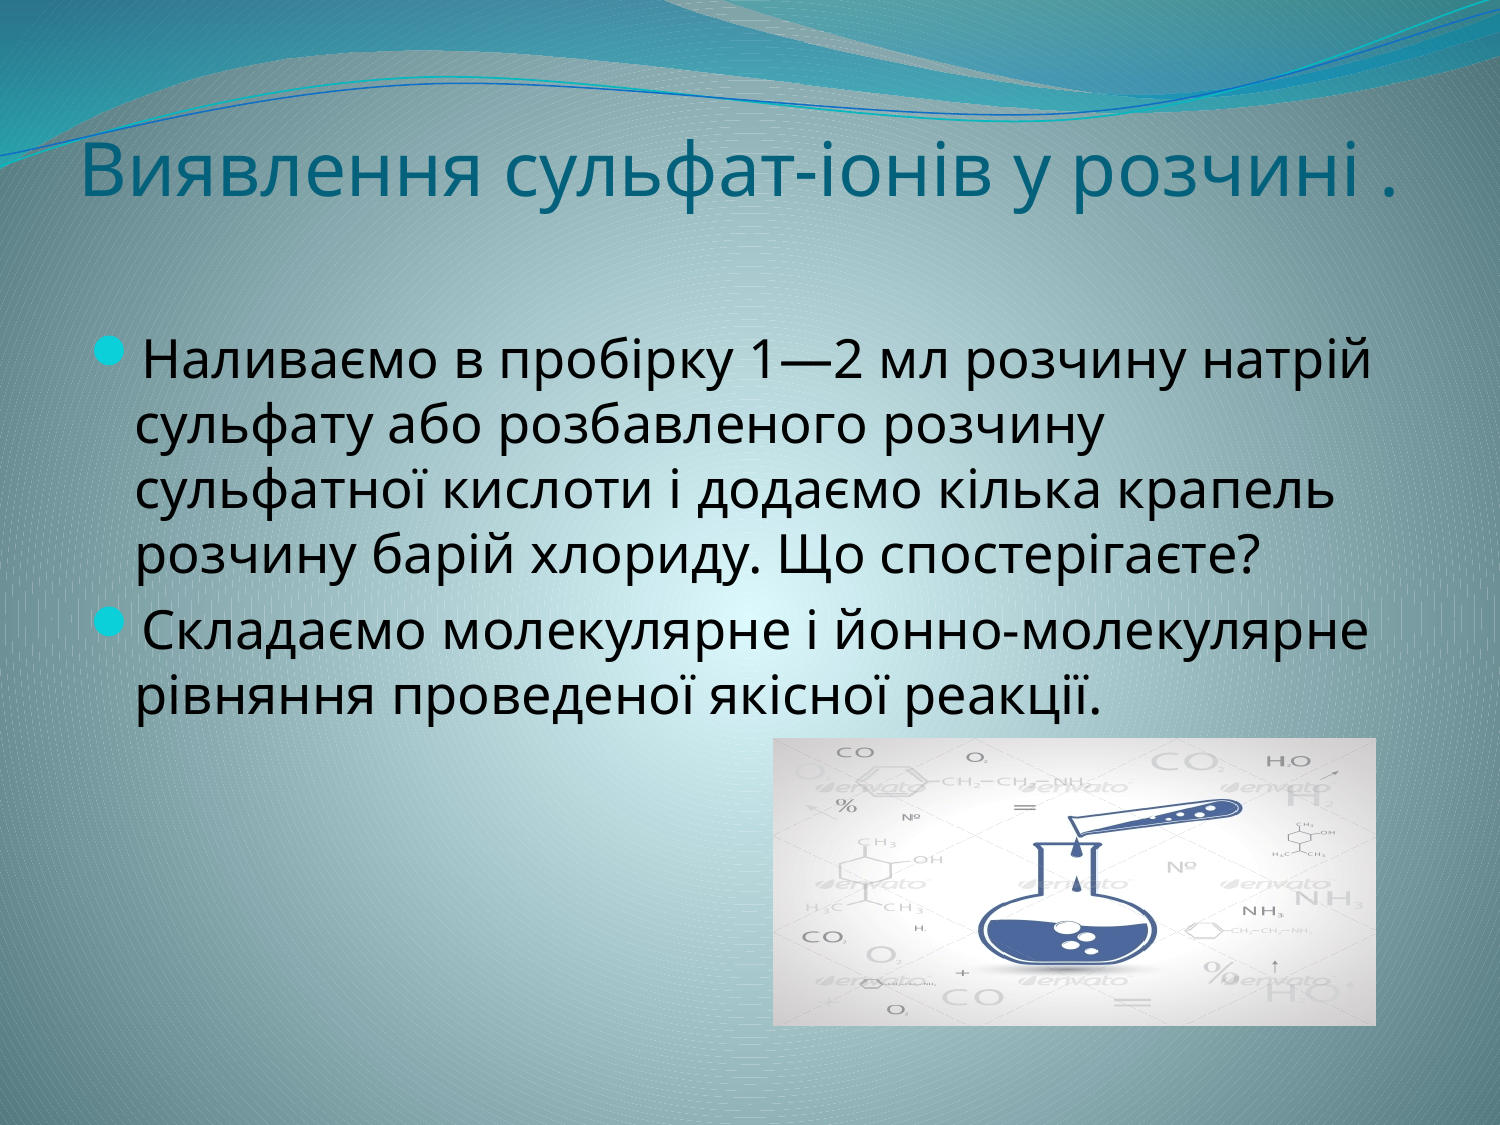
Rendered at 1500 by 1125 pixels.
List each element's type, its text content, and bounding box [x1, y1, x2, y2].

picture [773, 738, 1377, 1026]
list Наливаємо в пробірку 1—2 мл розчину натрій сульфату або розбавленого розчину сульфатної кислоти і додаємо кілька крапель розчину барій хлориду. Що спостерігаєте? Складаємо молекулярне і йонно-молекулярне рівняння проведеної якісної реакції. [75, 317, 1425, 1038]
title Виявлення сульфат-іонів у розчині . [64, 113, 1415, 302]
